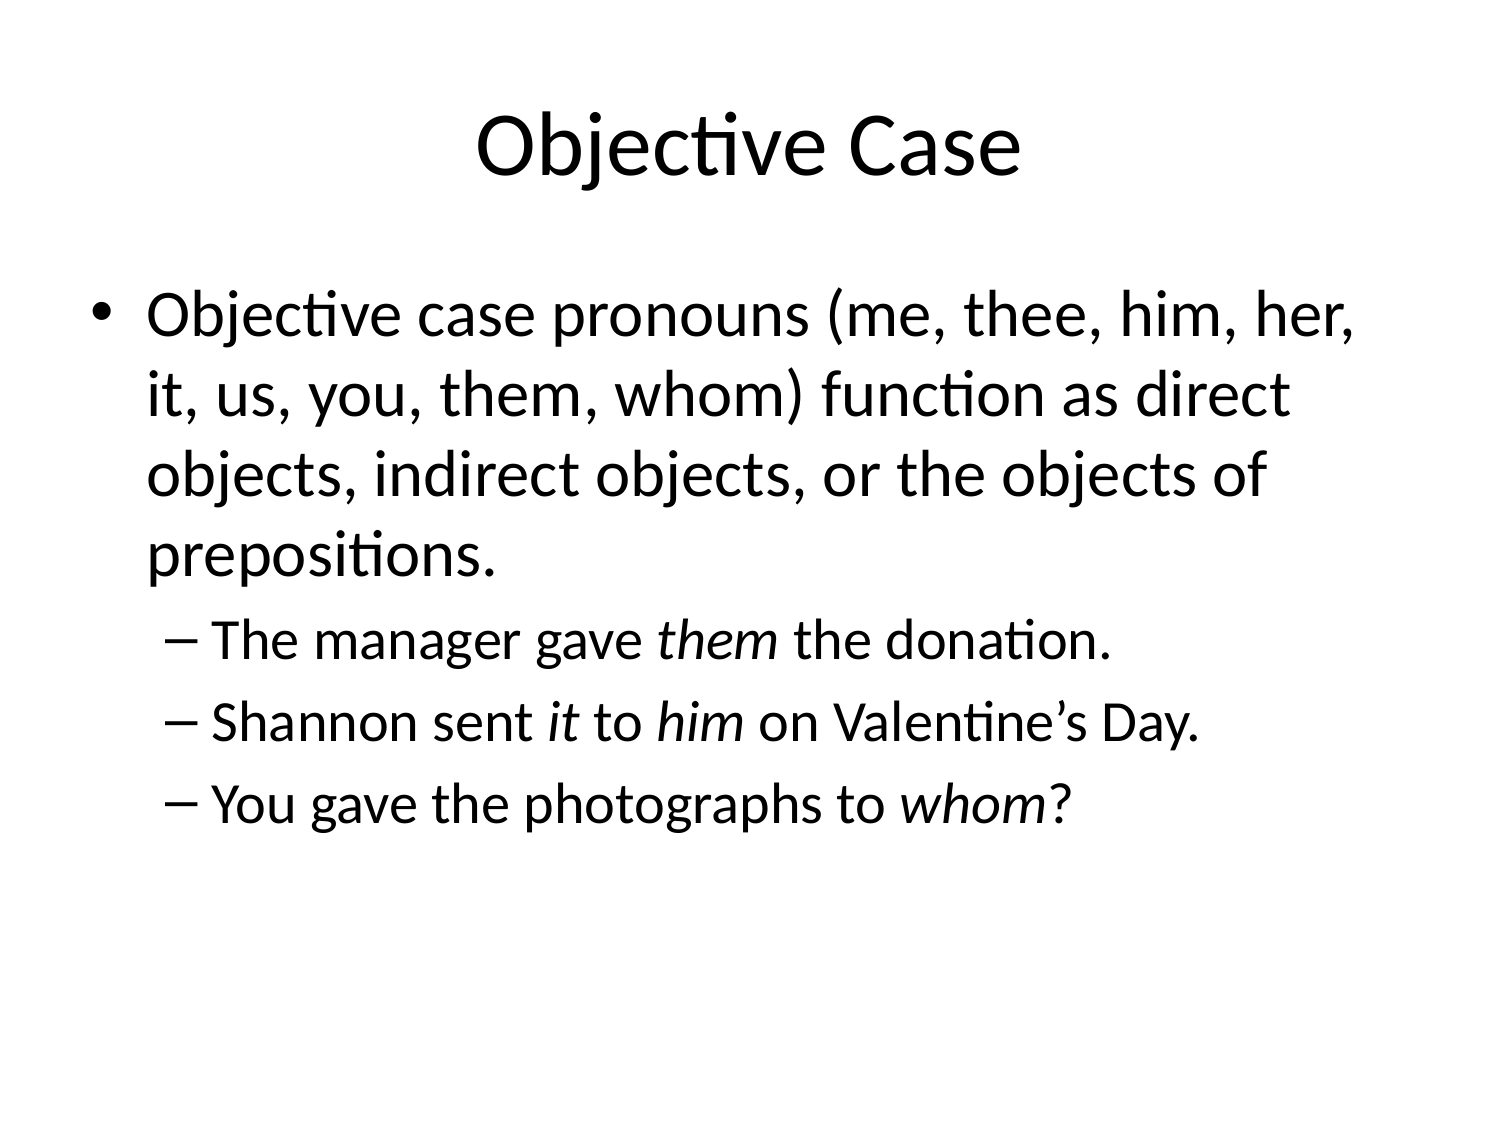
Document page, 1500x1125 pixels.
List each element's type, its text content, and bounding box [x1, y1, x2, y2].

title Objective Case [75, 45, 1425, 233]
list Objective case pronouns (me, thee, him, her, it, us, you, them, whom) function as direct objects, indirect objects, or the objects of prepositions. The manager gave them the donation. Shannon sent it to him on Valentine’s Day. You gave the photographs to whom? [75, 262, 1425, 1005]
